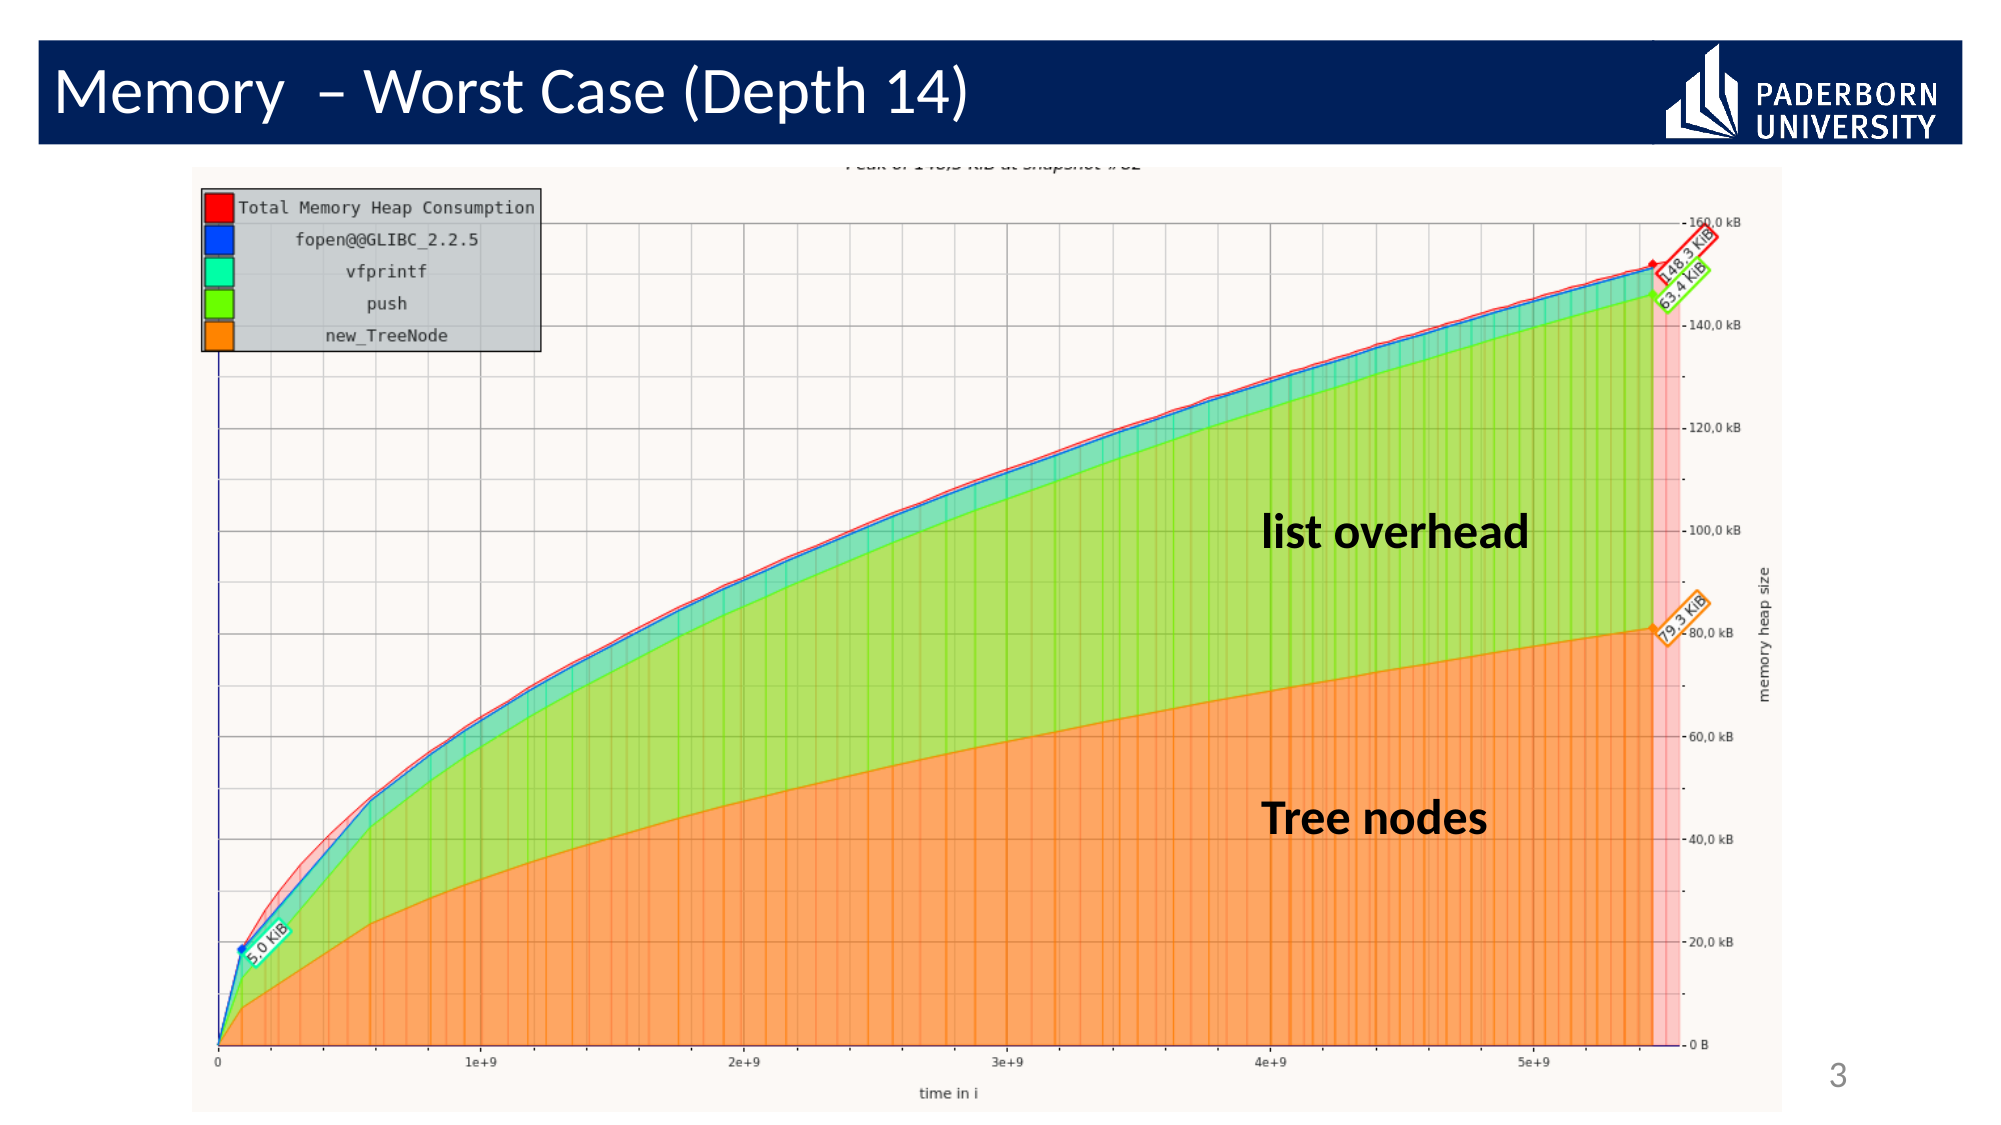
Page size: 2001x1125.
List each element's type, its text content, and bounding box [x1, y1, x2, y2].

title Memory – Worst Case (Depth 14) [38, 40, 1655, 145]
picture [192, 167, 1782, 1112]
slide_number 3 [1782, 1042, 1863, 1103]
picture [1666, 43, 1936, 139]
